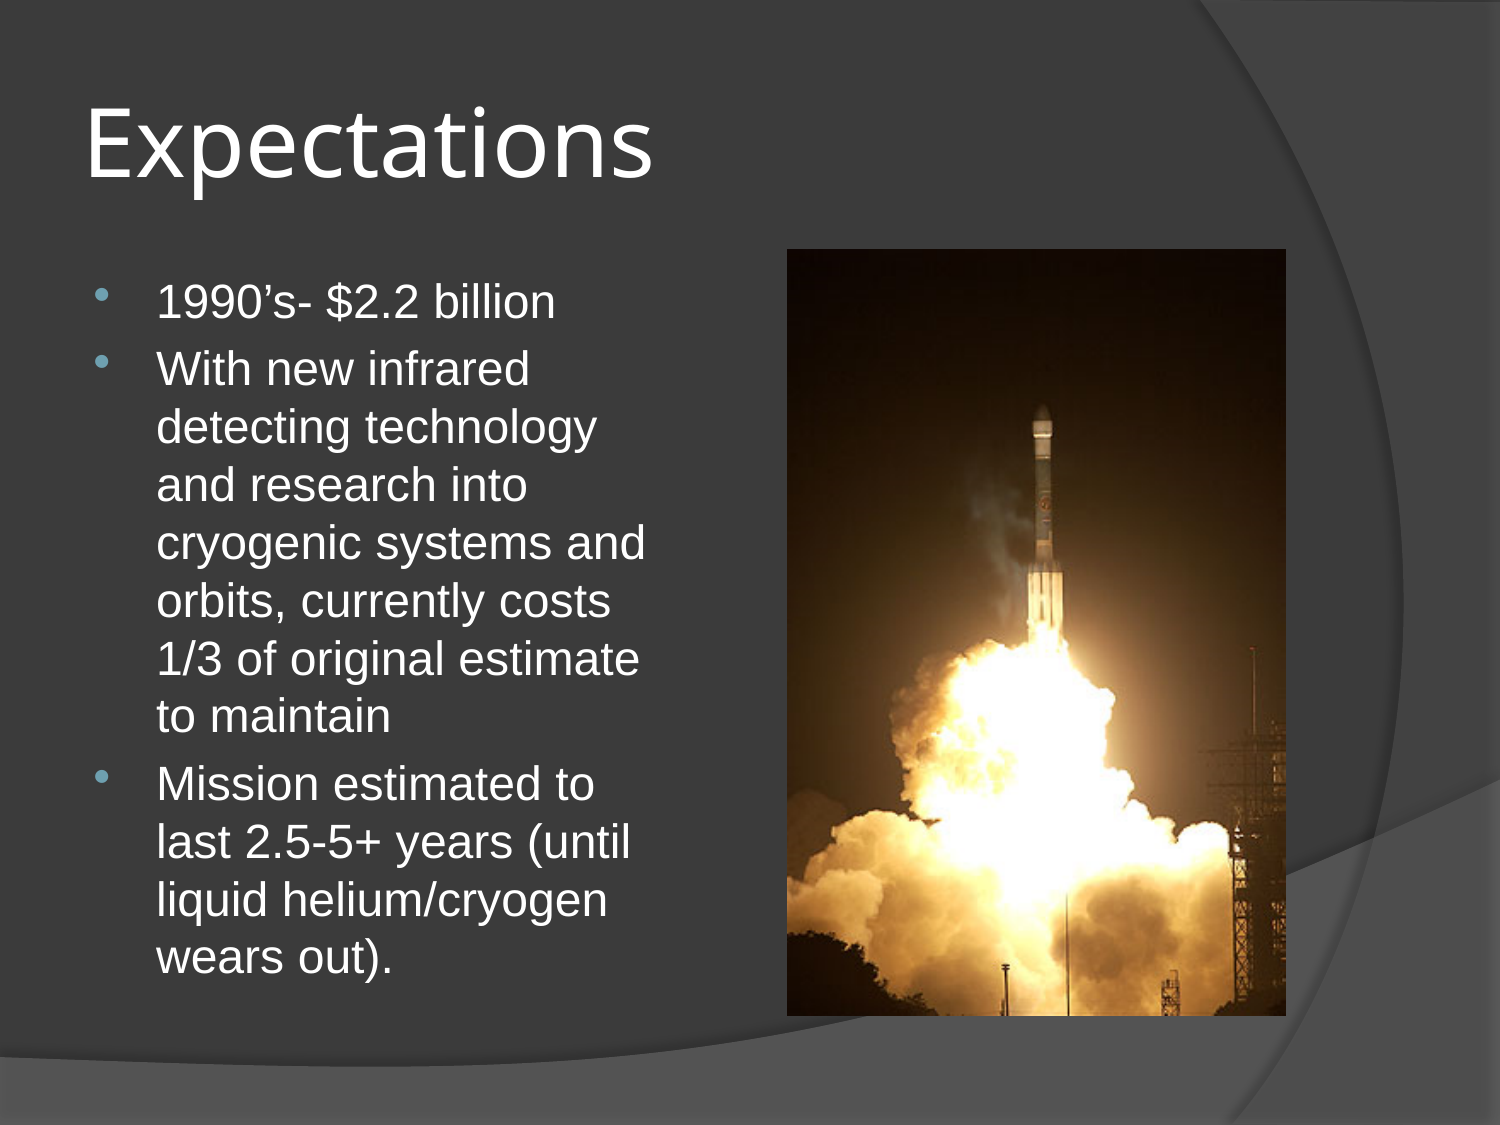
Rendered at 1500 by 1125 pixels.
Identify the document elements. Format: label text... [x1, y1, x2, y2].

title Expectations [75, 45, 1300, 233]
picture [787, 249, 1287, 1016]
list 1990’s- $2.2 billion With new infrared detecting technology and research into cryogenic systems and orbits, currently costs 1/3 of original estimate to maintain Mission estimated to last 2.5-5+ years (until liquid helium/cryogen wears out). [75, 262, 675, 1005]
